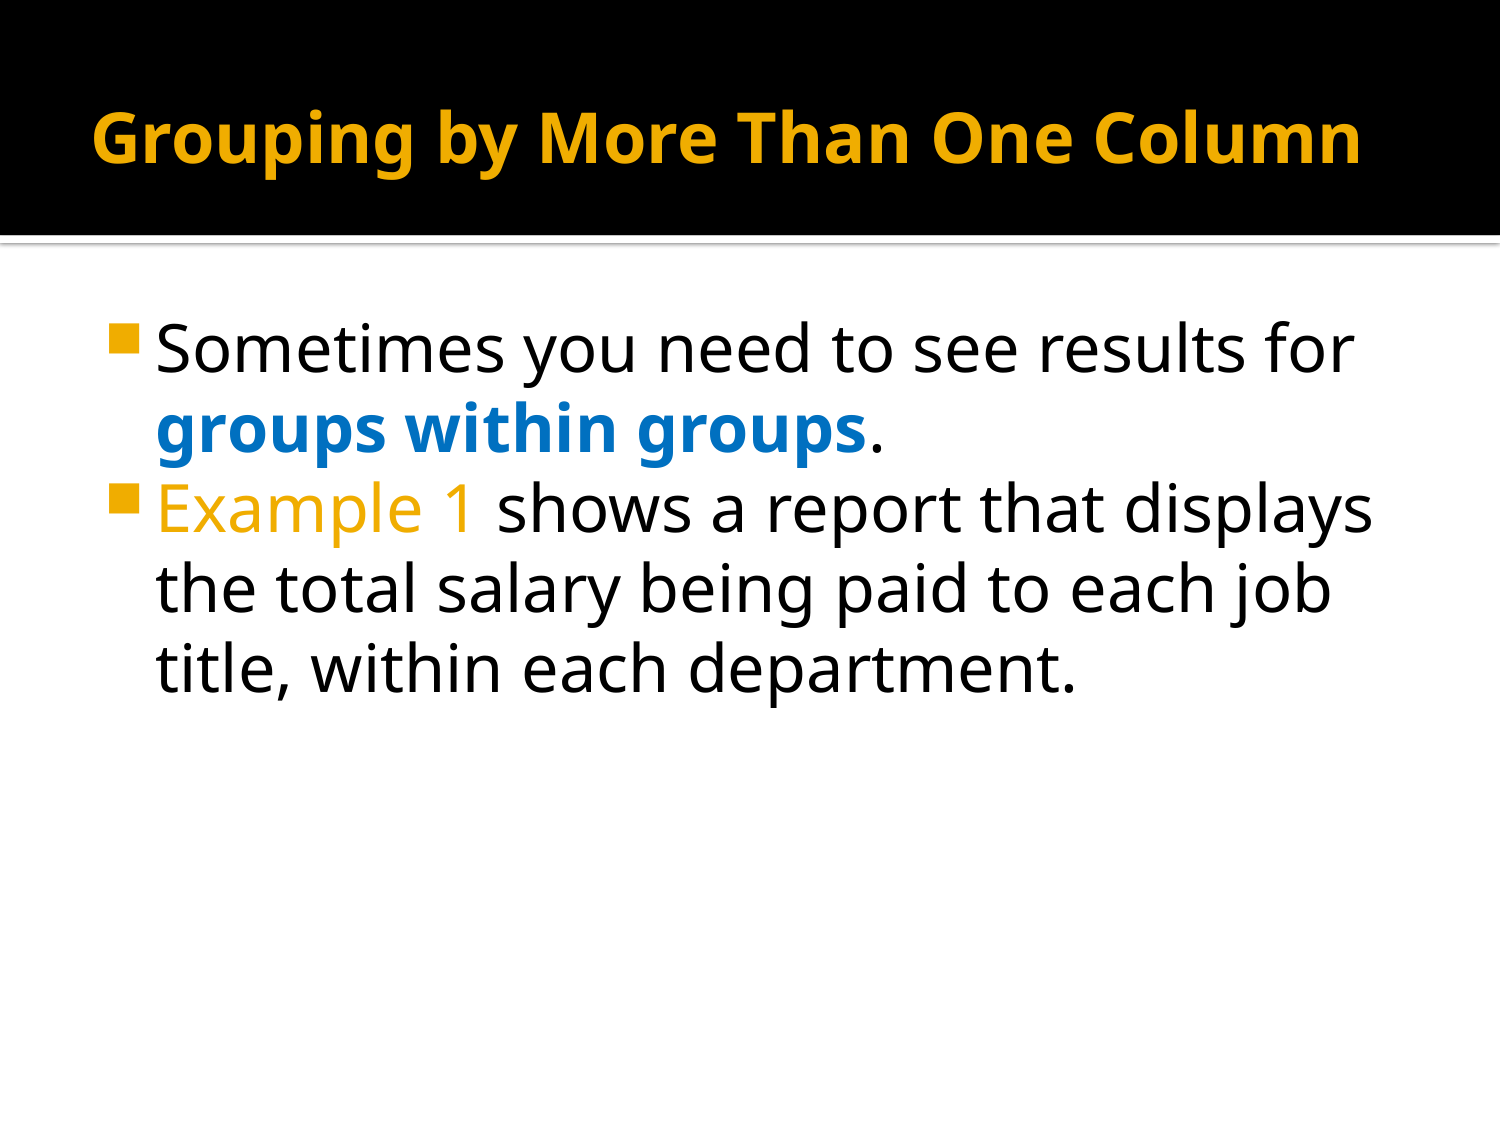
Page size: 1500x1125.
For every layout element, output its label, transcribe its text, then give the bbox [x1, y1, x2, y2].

list Sometimes you need to see results for groups within groups. Example 1 shows a report that displays the total salary being paid to each job title, within each department. [74, 290, 1426, 1051]
title Grouping by More Than One Column [75, 75, 1425, 281]
